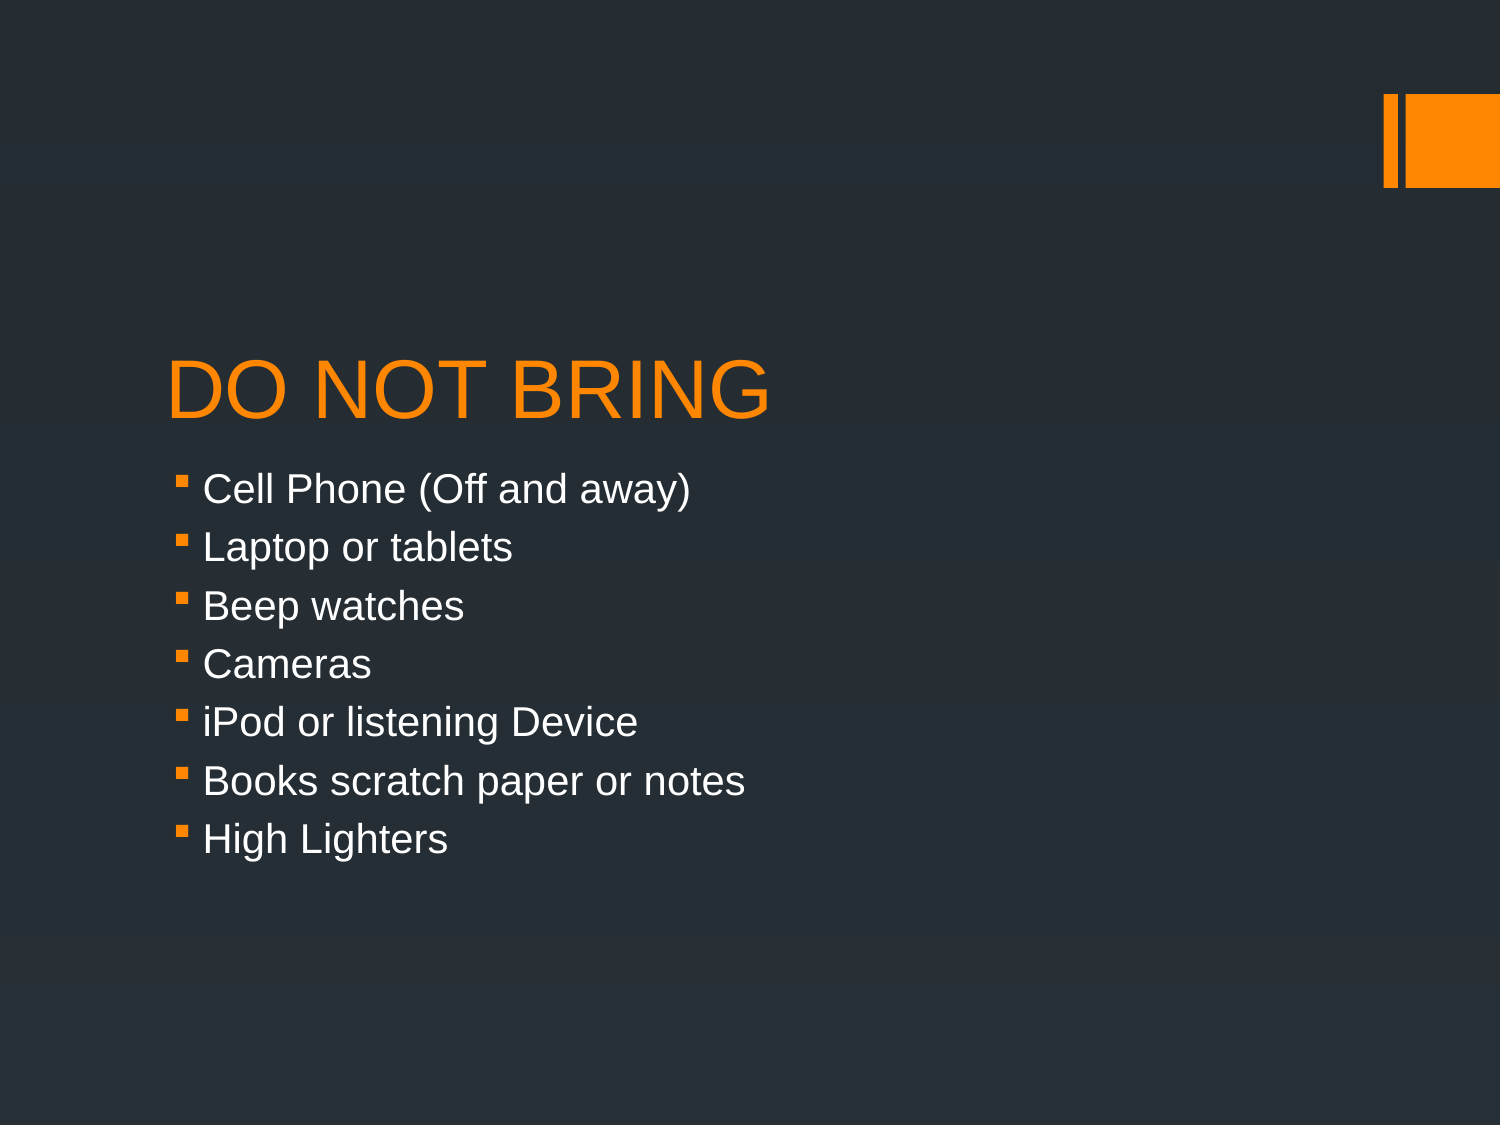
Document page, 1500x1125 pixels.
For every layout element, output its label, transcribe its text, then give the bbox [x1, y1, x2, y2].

title DO NOT BRING [150, 253, 1350, 443]
list Cell Phone (Off and away) Laptop or tablets Beep watches Cameras iPod or listening Device Books scratch paper or notes High Lighters [150, 454, 1350, 1035]
